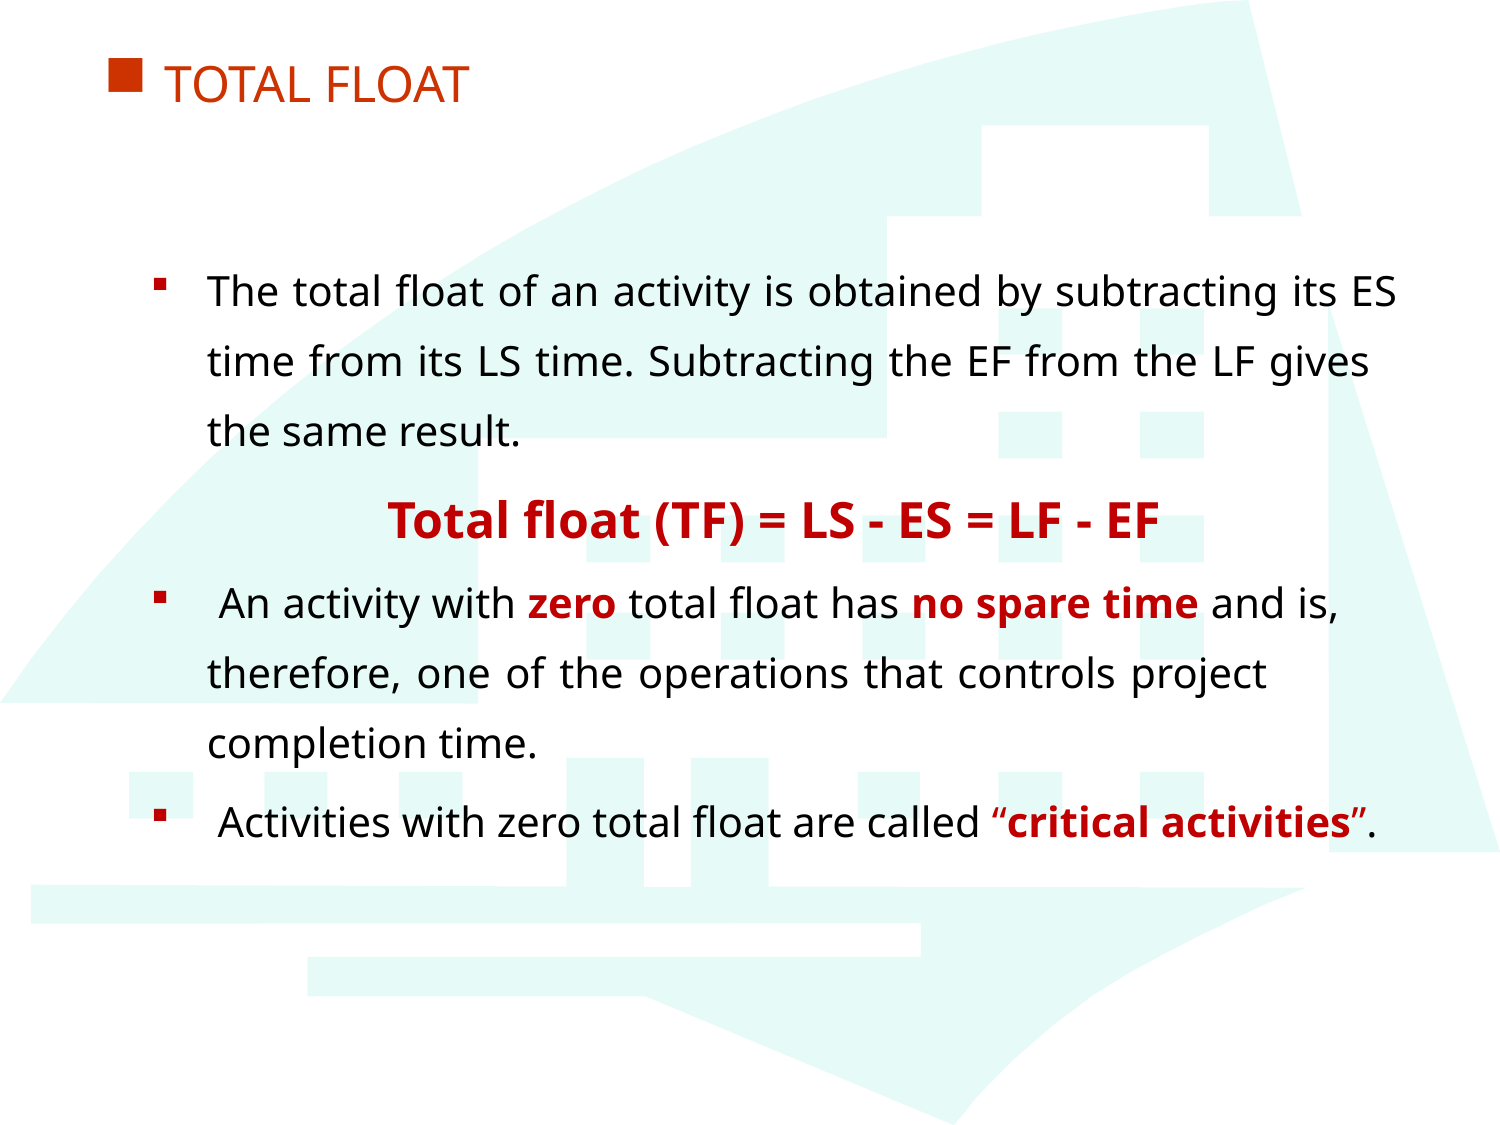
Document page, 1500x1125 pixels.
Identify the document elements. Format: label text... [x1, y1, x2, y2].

text_box TOTAL FLOAT [102, 52, 563, 138]
list The total float of an activity is obtained by subtracting its ES time from its LS time. Subtracting the EF from the LF gives the same result. Total float (TF) = LS - ES = LF - EF An activity with zero total float has no spare time and is, therefore, one of the operations that controls project completion time. Activities with zero total float are called “critical activities”. [135, 237, 1413, 858]
